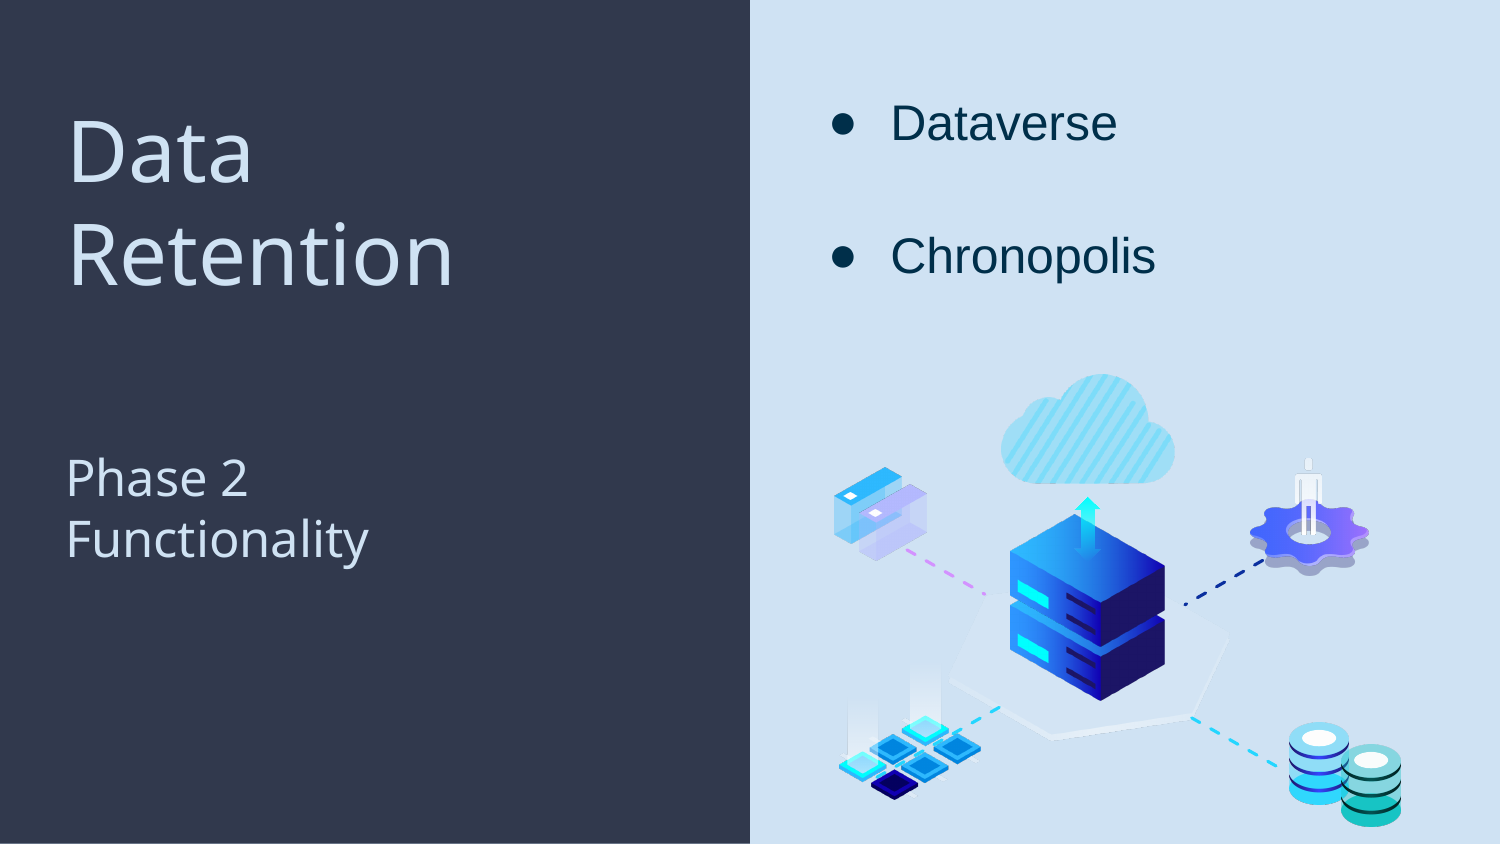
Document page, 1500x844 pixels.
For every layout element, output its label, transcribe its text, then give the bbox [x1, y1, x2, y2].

title Data Retention [51, 82, 659, 419]
list Dataverse Chronopolis [800, 82, 1449, 757]
subtitle Phase 2 Functionality [50, 430, 658, 583]
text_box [833, 373, 1402, 827]
